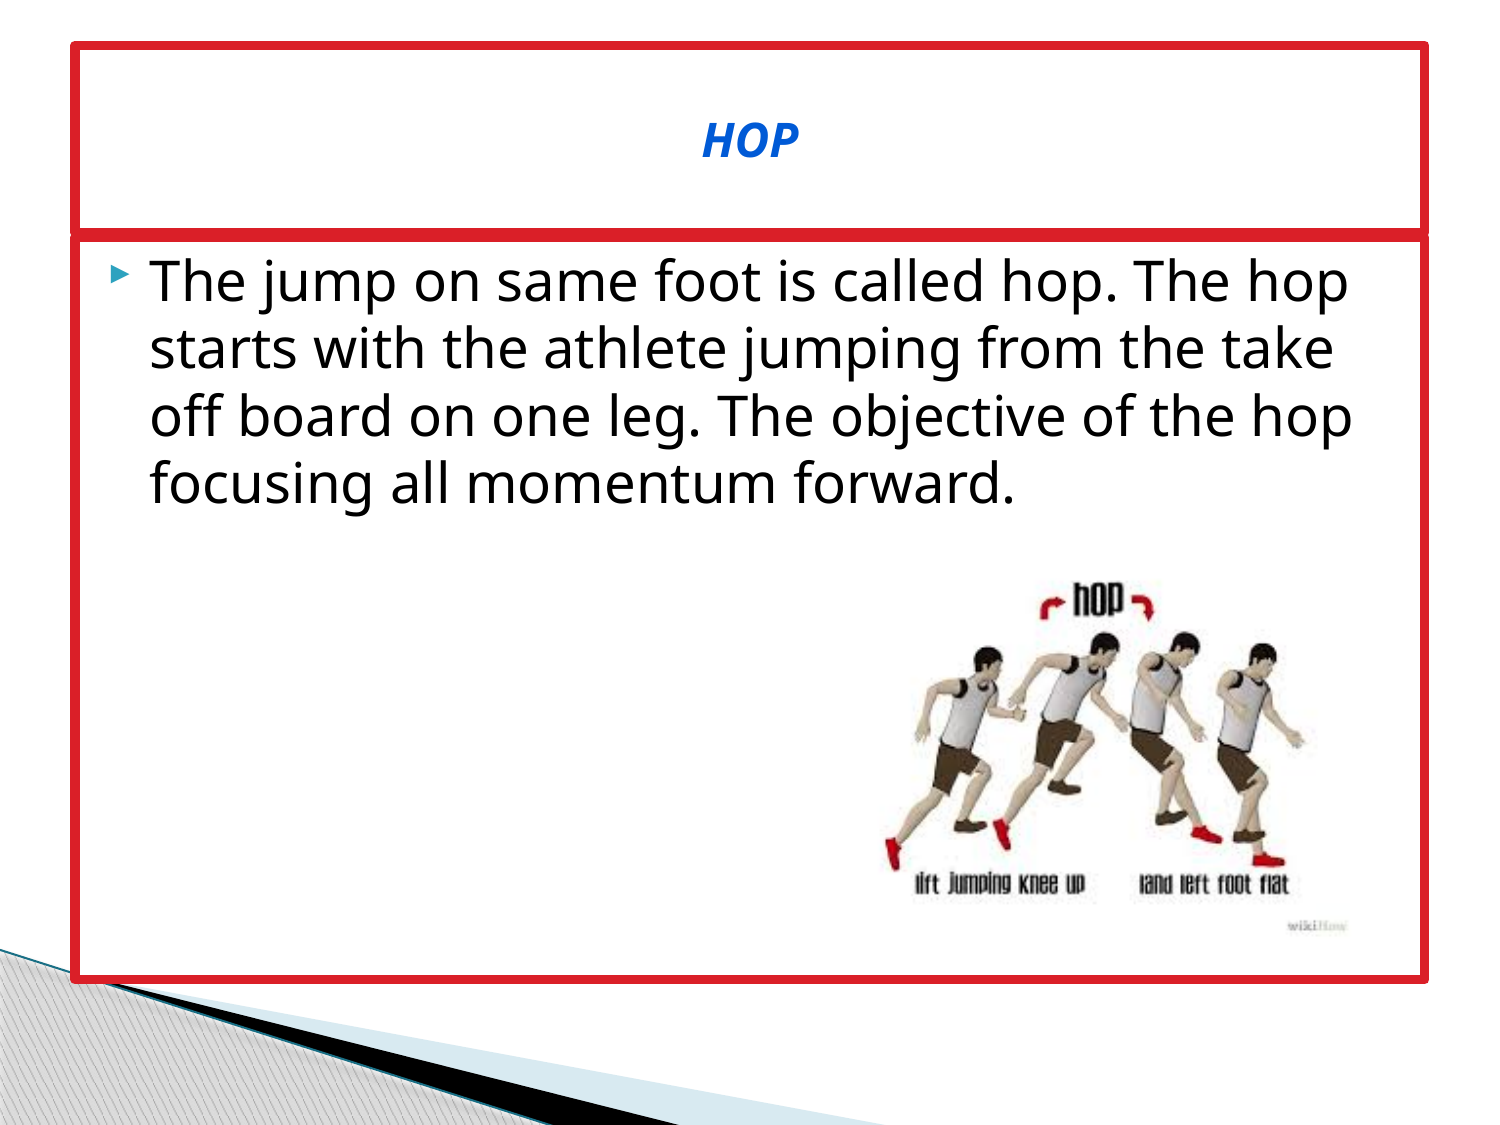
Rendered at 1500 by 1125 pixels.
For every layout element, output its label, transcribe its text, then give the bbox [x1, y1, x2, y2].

title Hop [70, 41, 1429, 237]
list The jump on same foot is called hop. The hop starts with the athlete jumping from the take off board on one leg. The objective of the hop focusing all momentum forward. [70, 235, 1429, 984]
picture [849, 549, 1355, 941]
